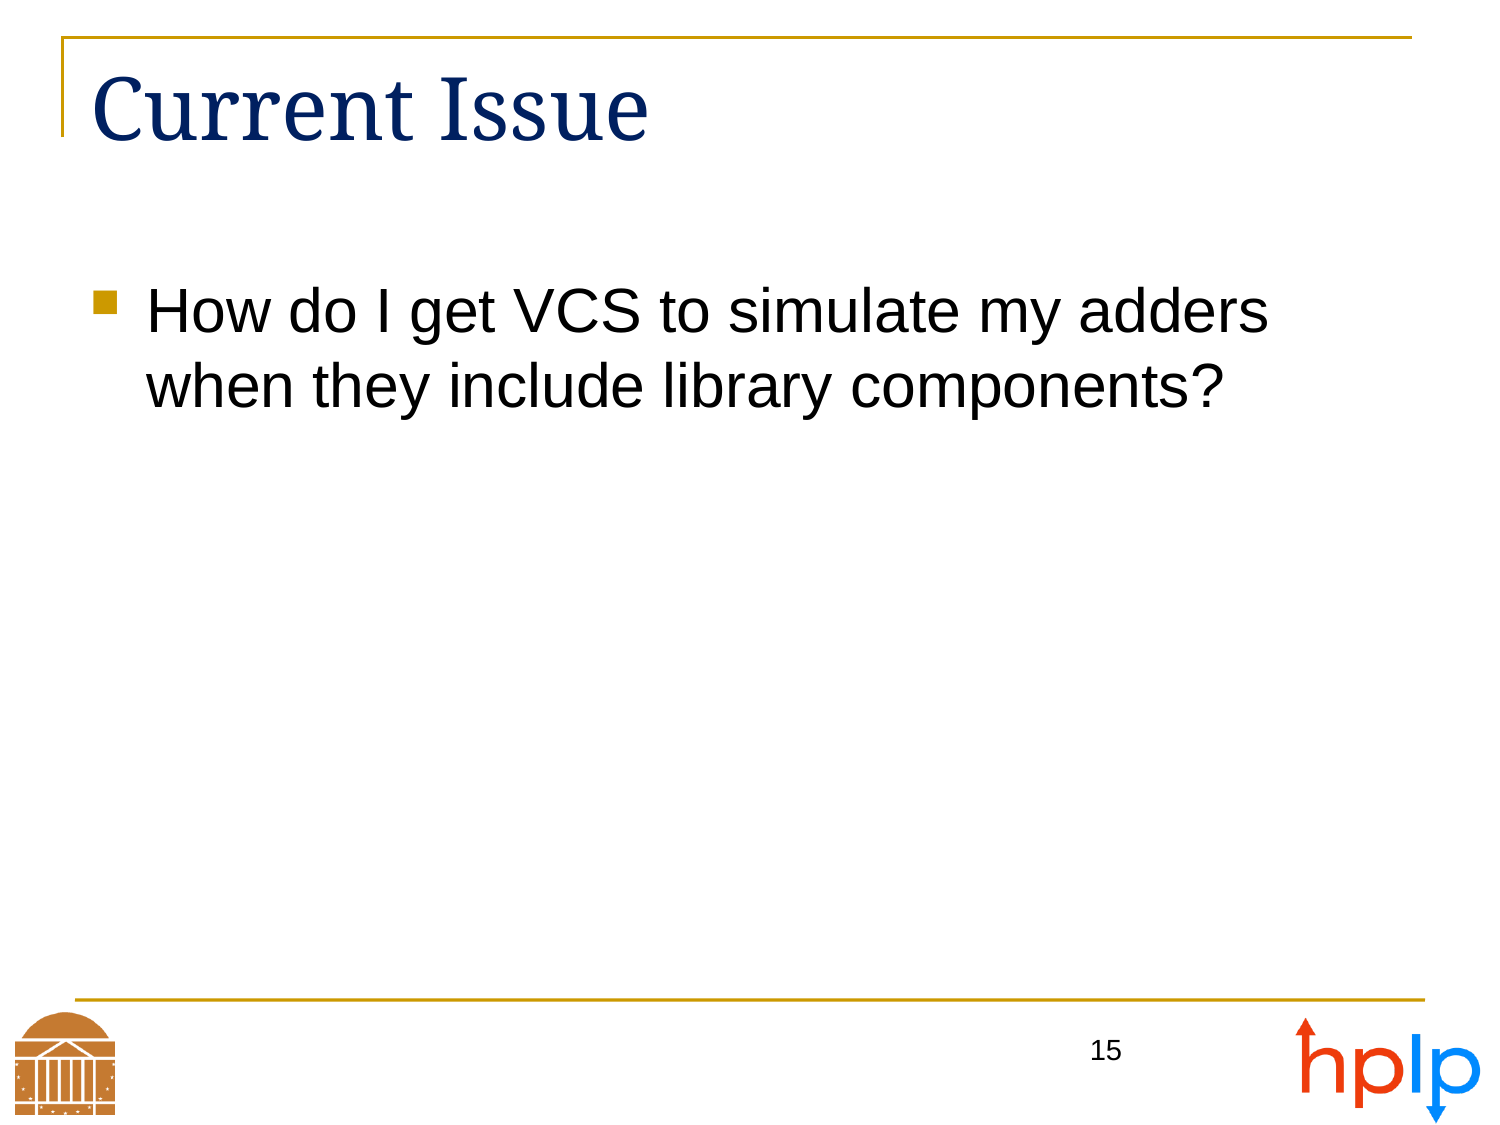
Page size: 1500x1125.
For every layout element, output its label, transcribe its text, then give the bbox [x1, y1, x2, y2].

picture [15, 1012, 115, 1115]
list How do I get VCS to simulate my adders when they include library components? [74, 262, 1426, 1006]
slide_number 15 [1074, 1024, 1425, 1100]
picture [1257, 999, 1500, 1125]
title Current Issue [74, 45, 1426, 233]
